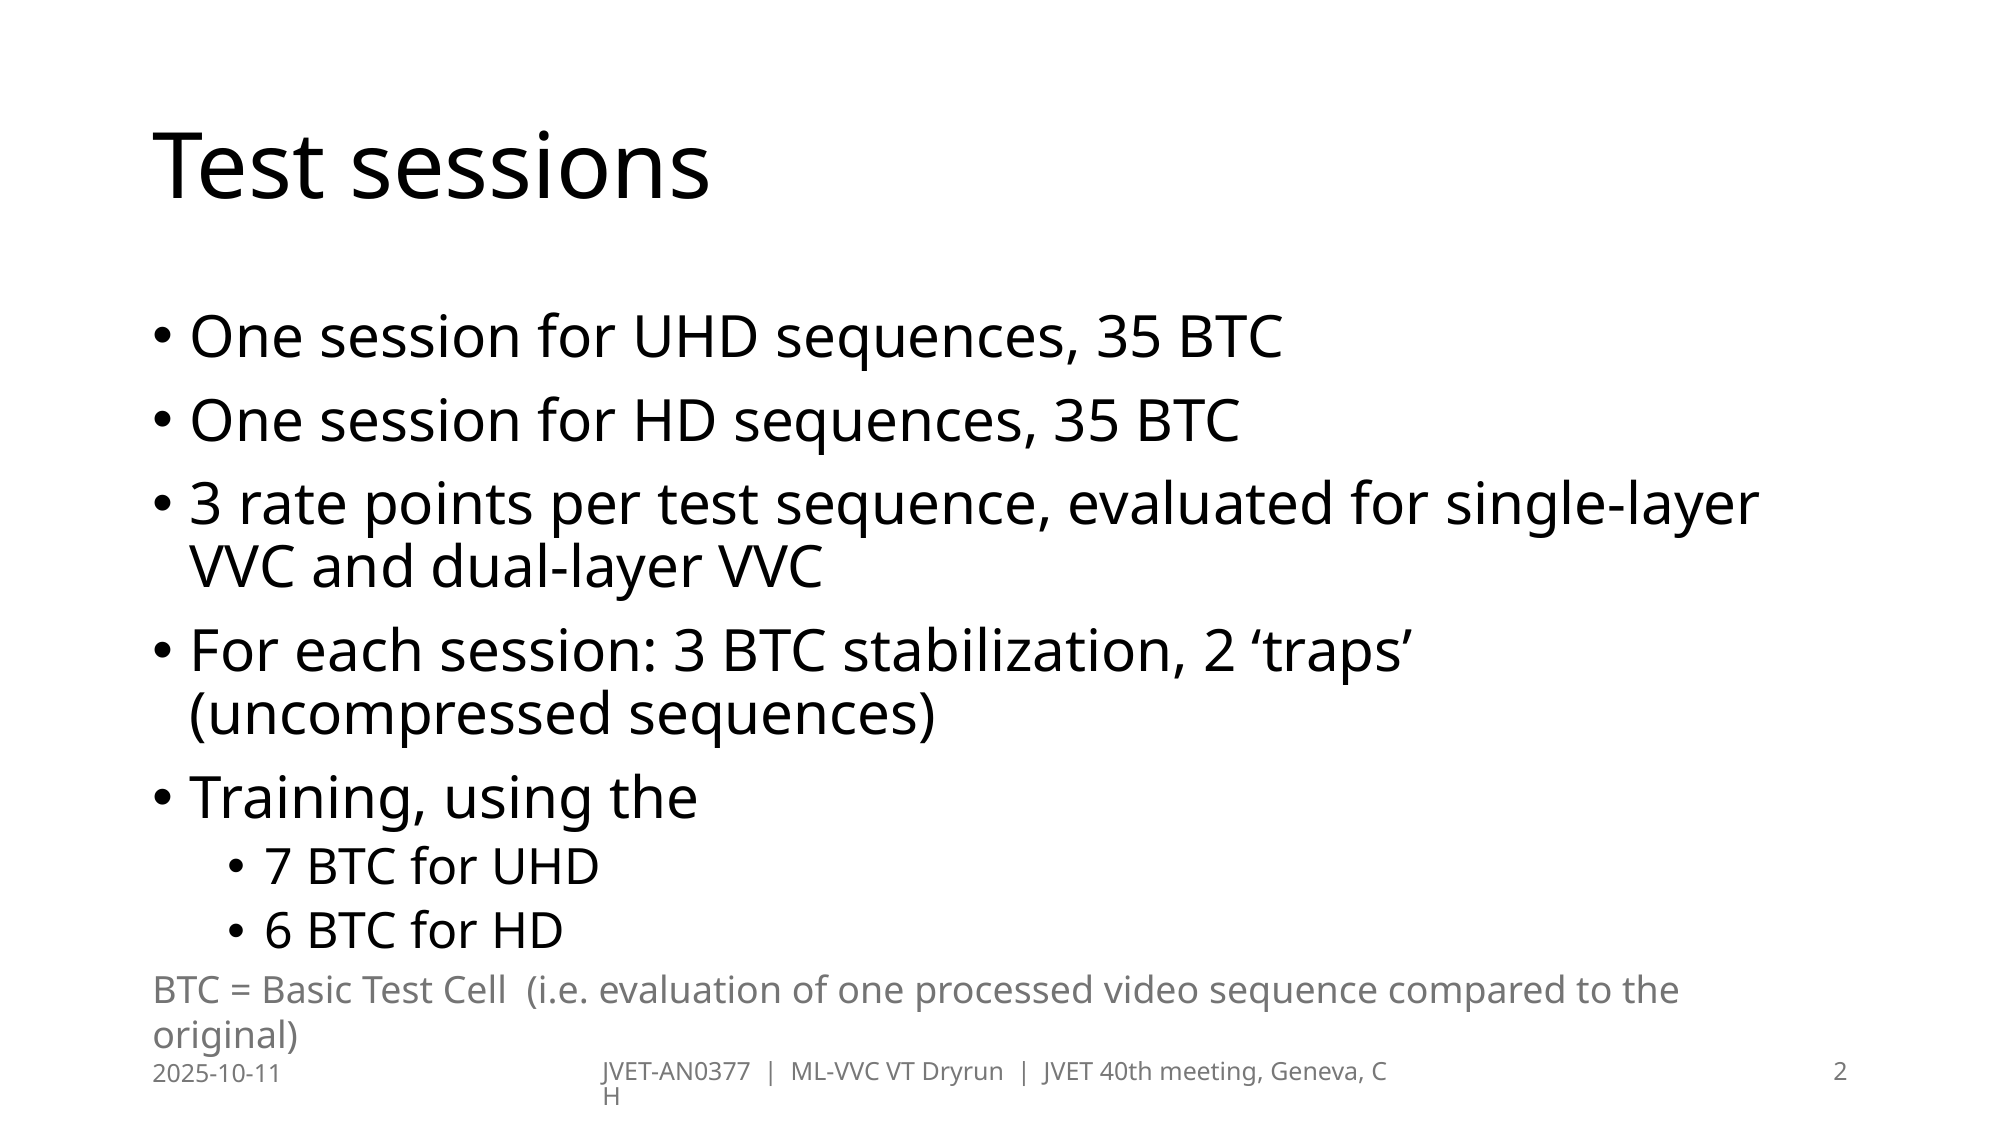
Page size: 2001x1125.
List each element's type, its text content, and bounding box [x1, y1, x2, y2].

title Test sessions [137, 59, 1863, 278]
footer JVET-AN0377 | ML-VVC VT Dryrun | JVET 40th meeting, Geneva, CH [587, 1064, 1412, 1103]
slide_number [137, 1064, 587, 1103]
list One session for UHD sequences, 35 BTC One session for HD sequences, 35 BTC 3 rate points per test sequence, evaluated for single-layer VVC and dual-layer VVC For each session: 3 BTC stabilization, 2 ‘traps’ (uncompressed sequences) Training, using the 7 BTC for UHD 6 BTC for HD [137, 299, 1863, 1014]
slide_number 2 [1412, 1042, 1863, 1103]
text_box BTC = Basic Test Cell (i.e. evaluation of one processed video sequence compared to the original) [137, 958, 1746, 1064]
